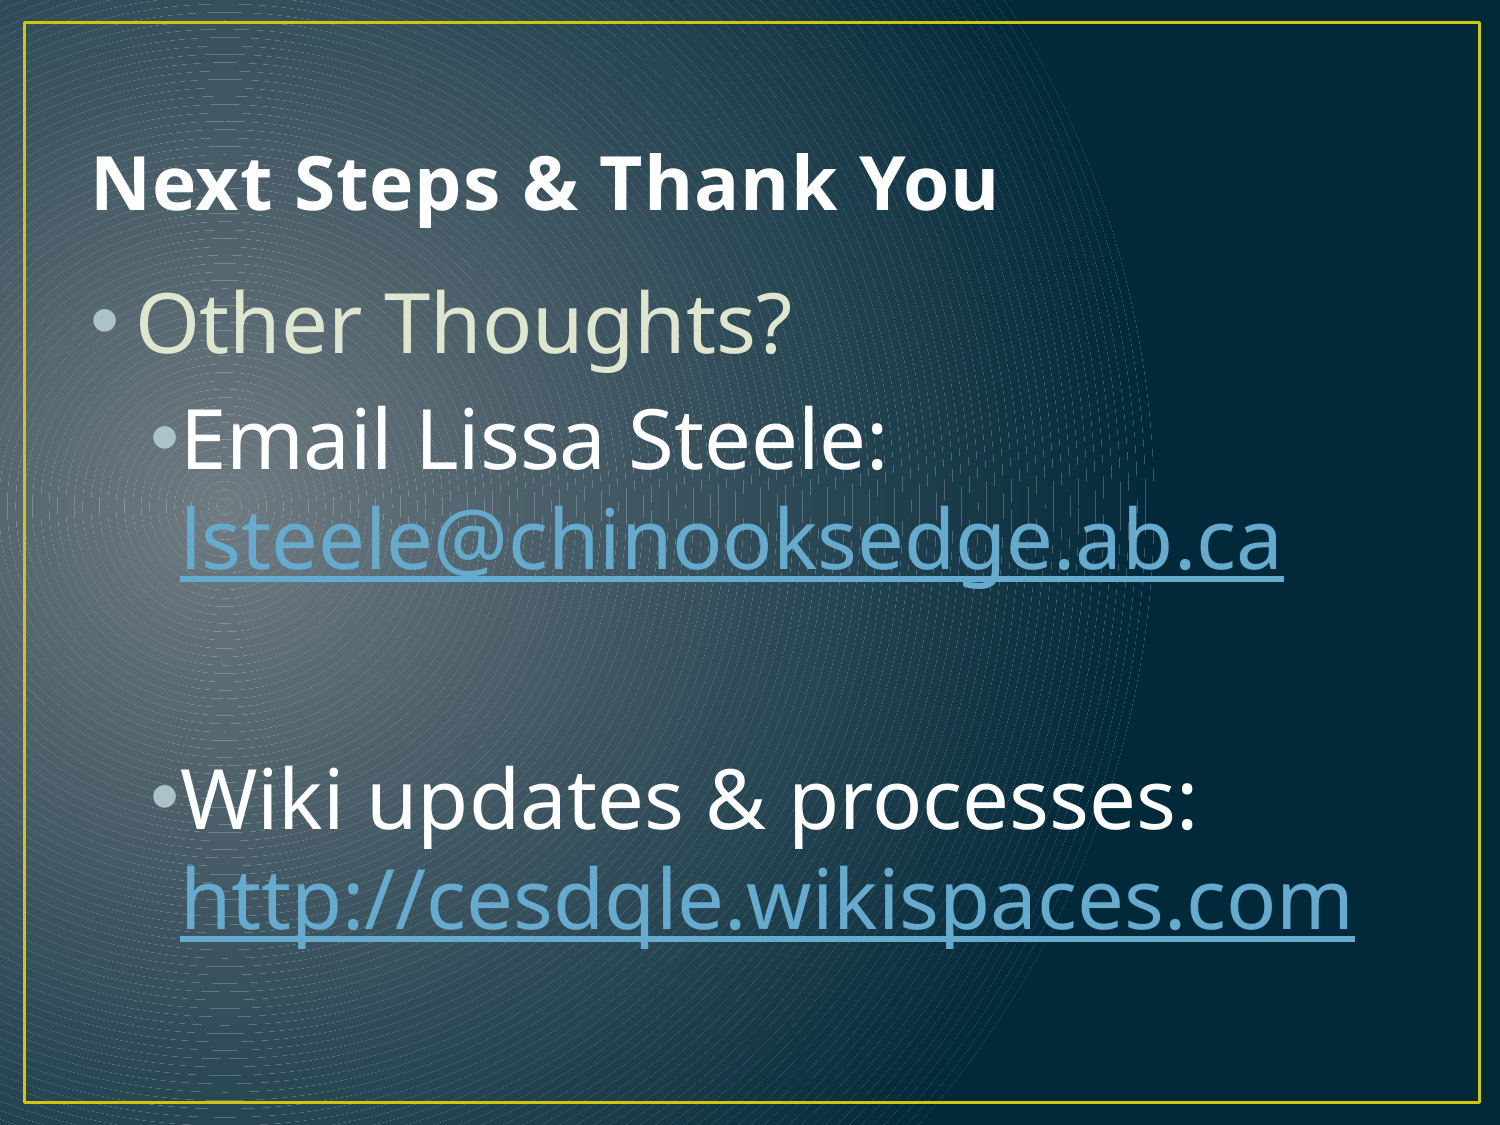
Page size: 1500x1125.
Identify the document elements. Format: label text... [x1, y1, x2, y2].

list Other Thoughts? Email Lissa Steele: lsteele@chinooksedge.ab.ca Wiki updates & processes: http://cesdqle.wikispaces.com [75, 262, 1425, 1005]
title Next Steps & Thank You [75, 45, 1425, 233]
